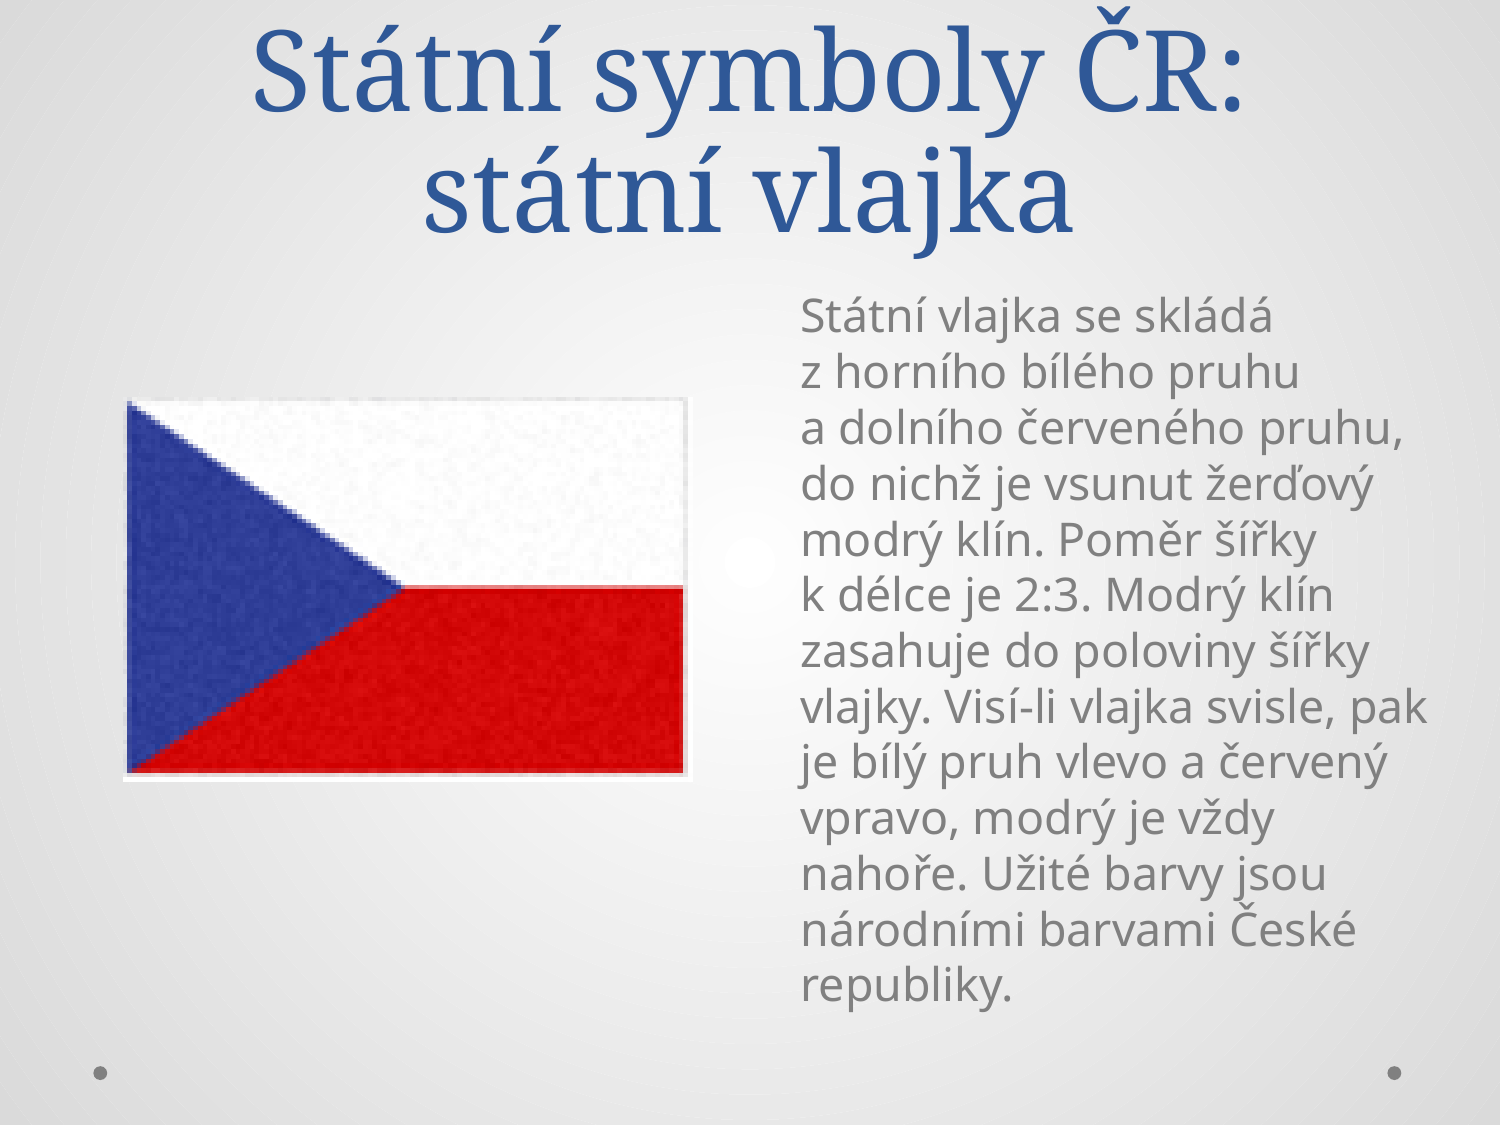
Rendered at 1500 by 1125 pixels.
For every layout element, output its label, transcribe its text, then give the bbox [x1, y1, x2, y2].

title Státní symboly ČR: státní vlajka [75, 0, 1425, 263]
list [123, 396, 698, 793]
list Státní vlajka se skládá z horního bílého pruhu a dolního červeného pruhu, do nichž je vsunut žerďový modrý klín. Poměr šířky k délce je 2:3. Modrý klín zasahuje do poloviny šířky vlajky. Visí-li vlajka svisle, pak je bílý pruh vlevo a červený vpravo, modrý je vždy nahoře. Užité barvy jsou národními barvami České republiky. [785, 278, 1448, 1022]
